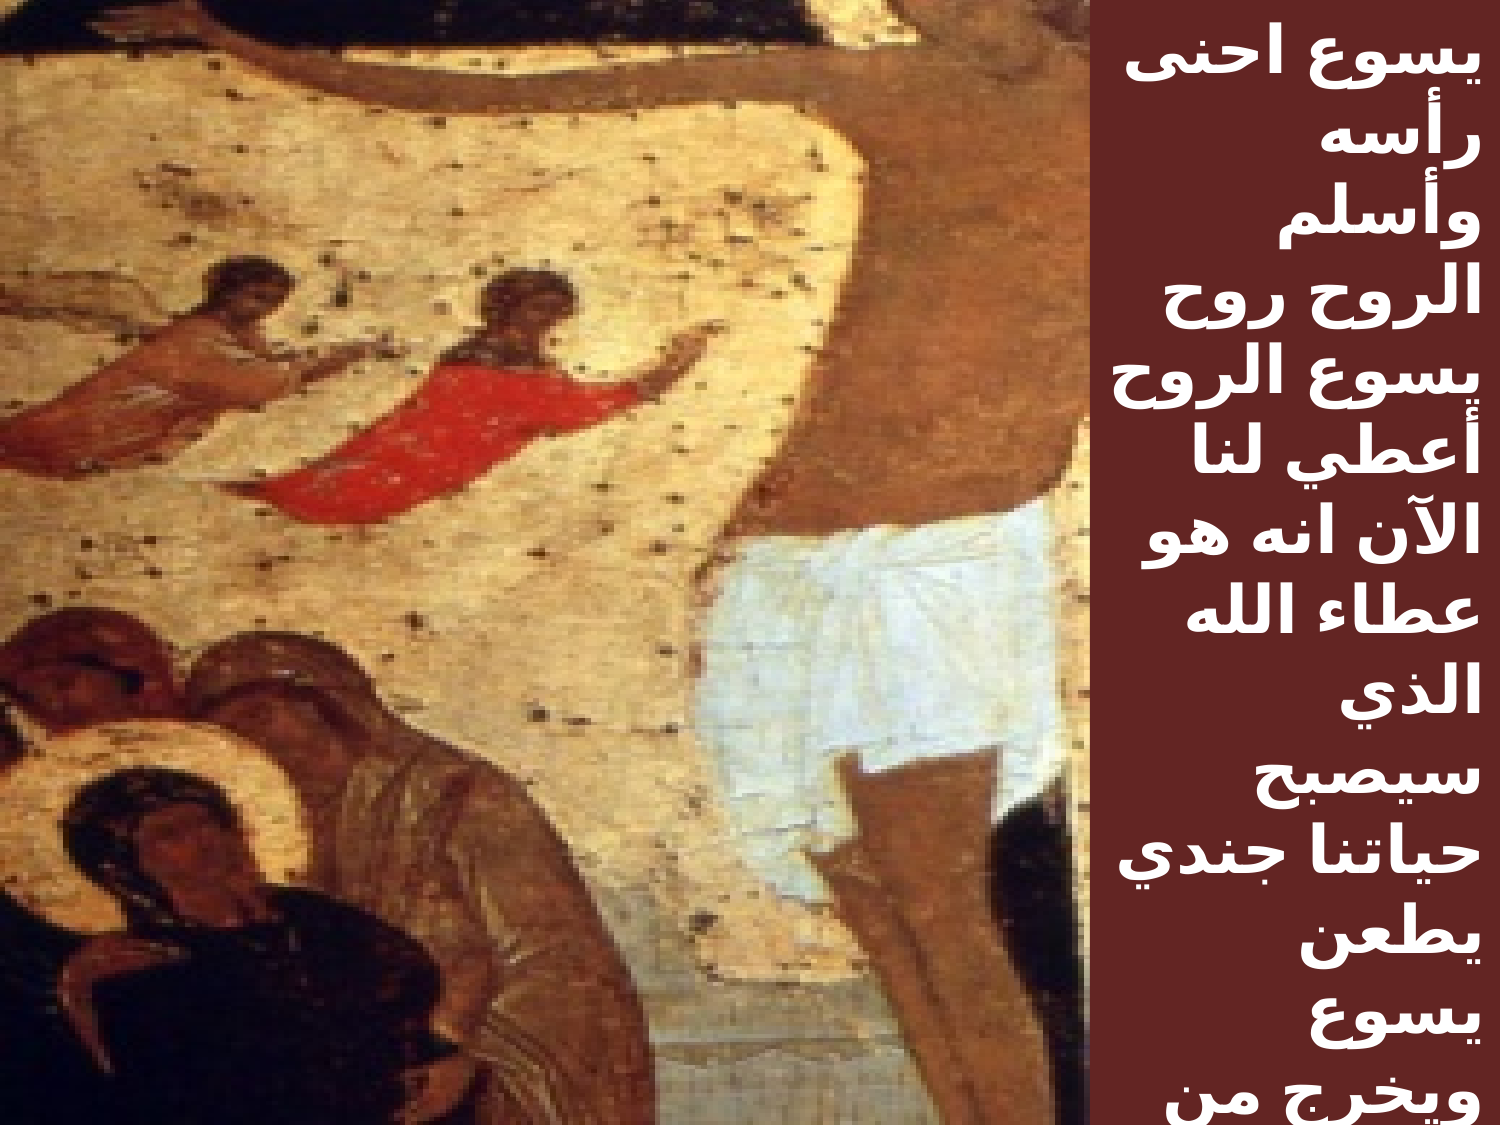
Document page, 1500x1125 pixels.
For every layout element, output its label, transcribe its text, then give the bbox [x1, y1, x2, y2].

text_box يسوع احنى رأسه وأسلم الروح روح يسوع الروح أعطي لنا الآن انه هو عطاء الله الذي سيصبح حياتنا جندي يطعن يسوع ويخرج من جنبه دم وماء ماء العماد ودم الأفخارستيا أعطانا كل شيء وكلنا لبسناه [1092, 0, 1500, 1125]
picture [0, 0, 1091, 1125]
